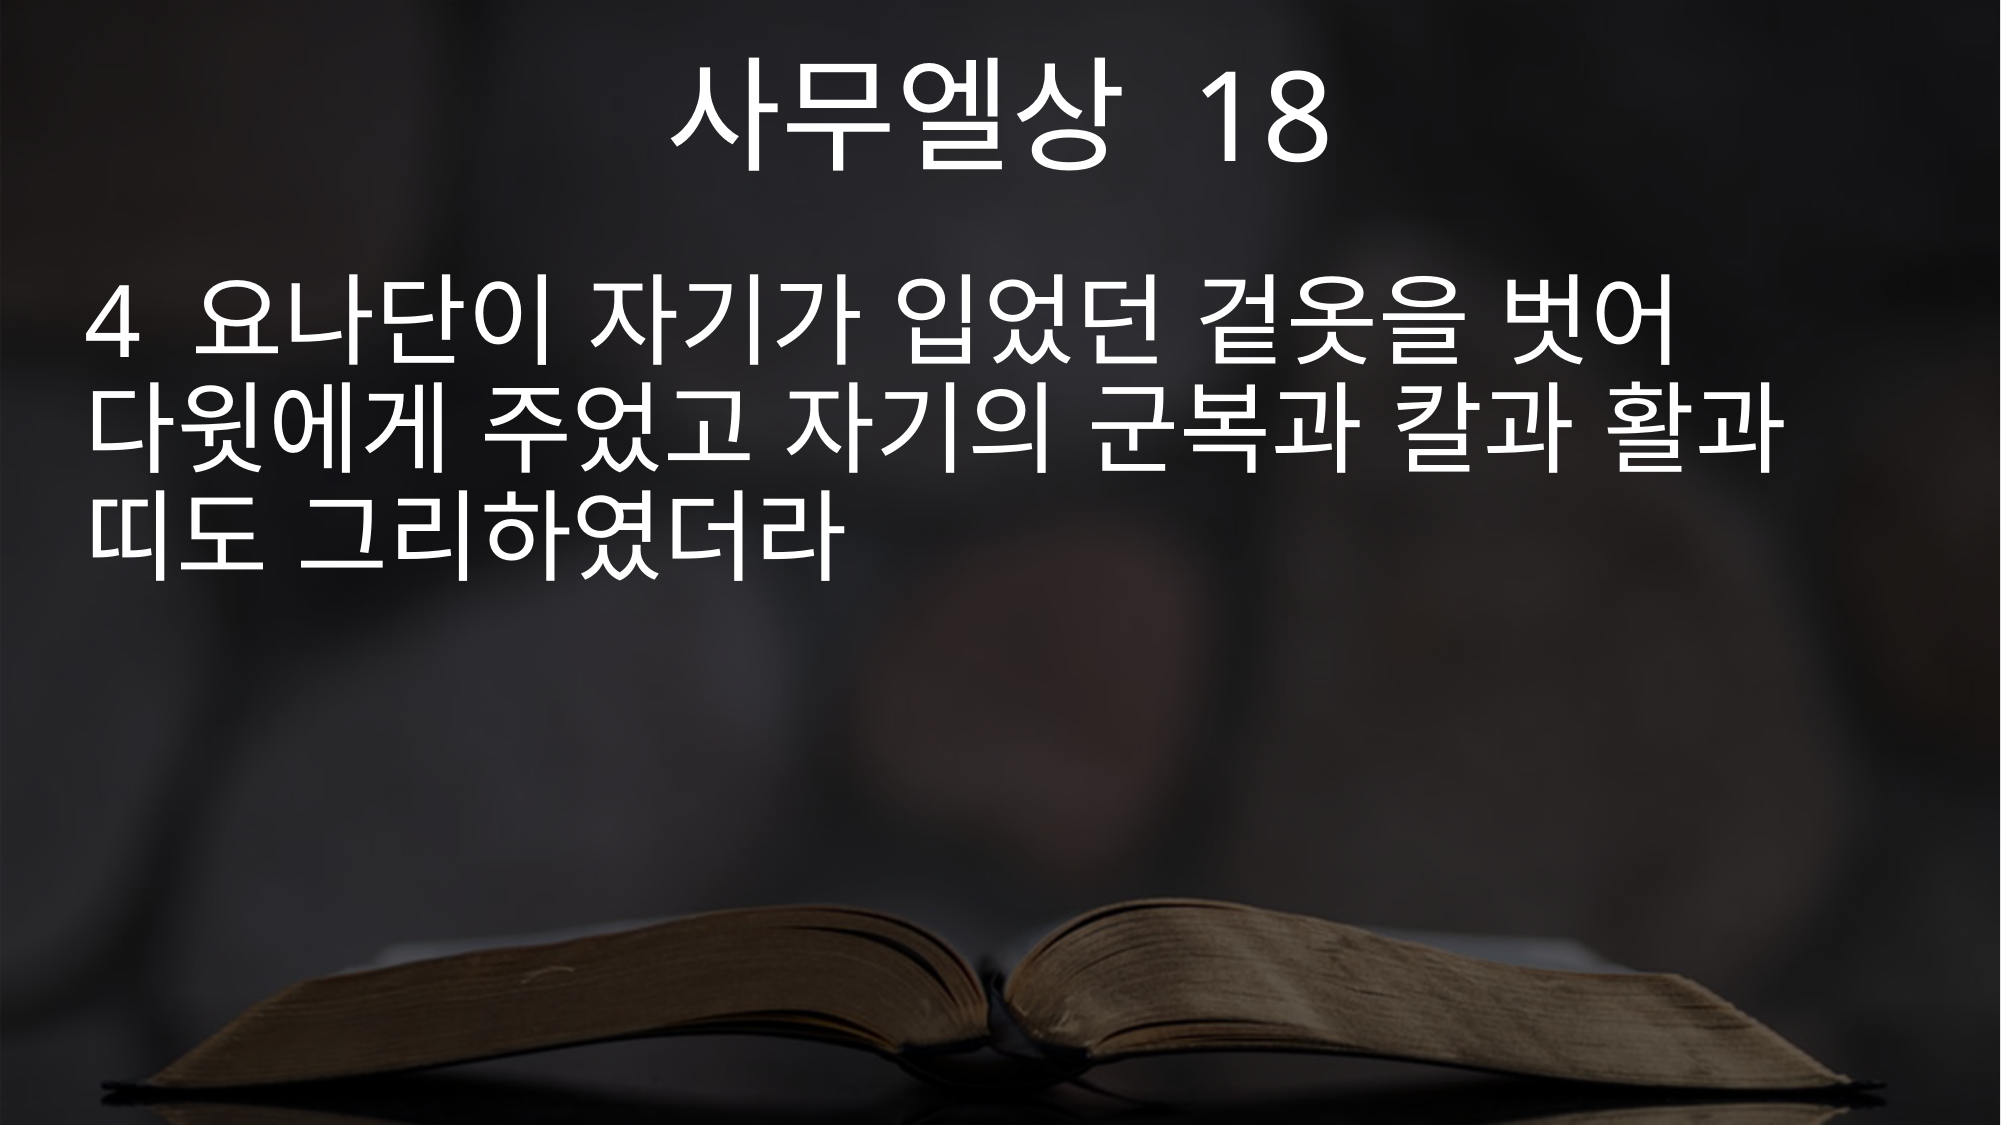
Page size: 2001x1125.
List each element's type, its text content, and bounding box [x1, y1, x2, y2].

list 4 요나단이 자기가 입었던 겉옷을 벗어 다윗에게 주었고 자기의 군복과 칼과 활과 띠도 그리하였더라 [69, 263, 1953, 423]
footer 사무엘상 18 [0, 32, 2000, 192]
picture [0, 0, 2001, 1125]
